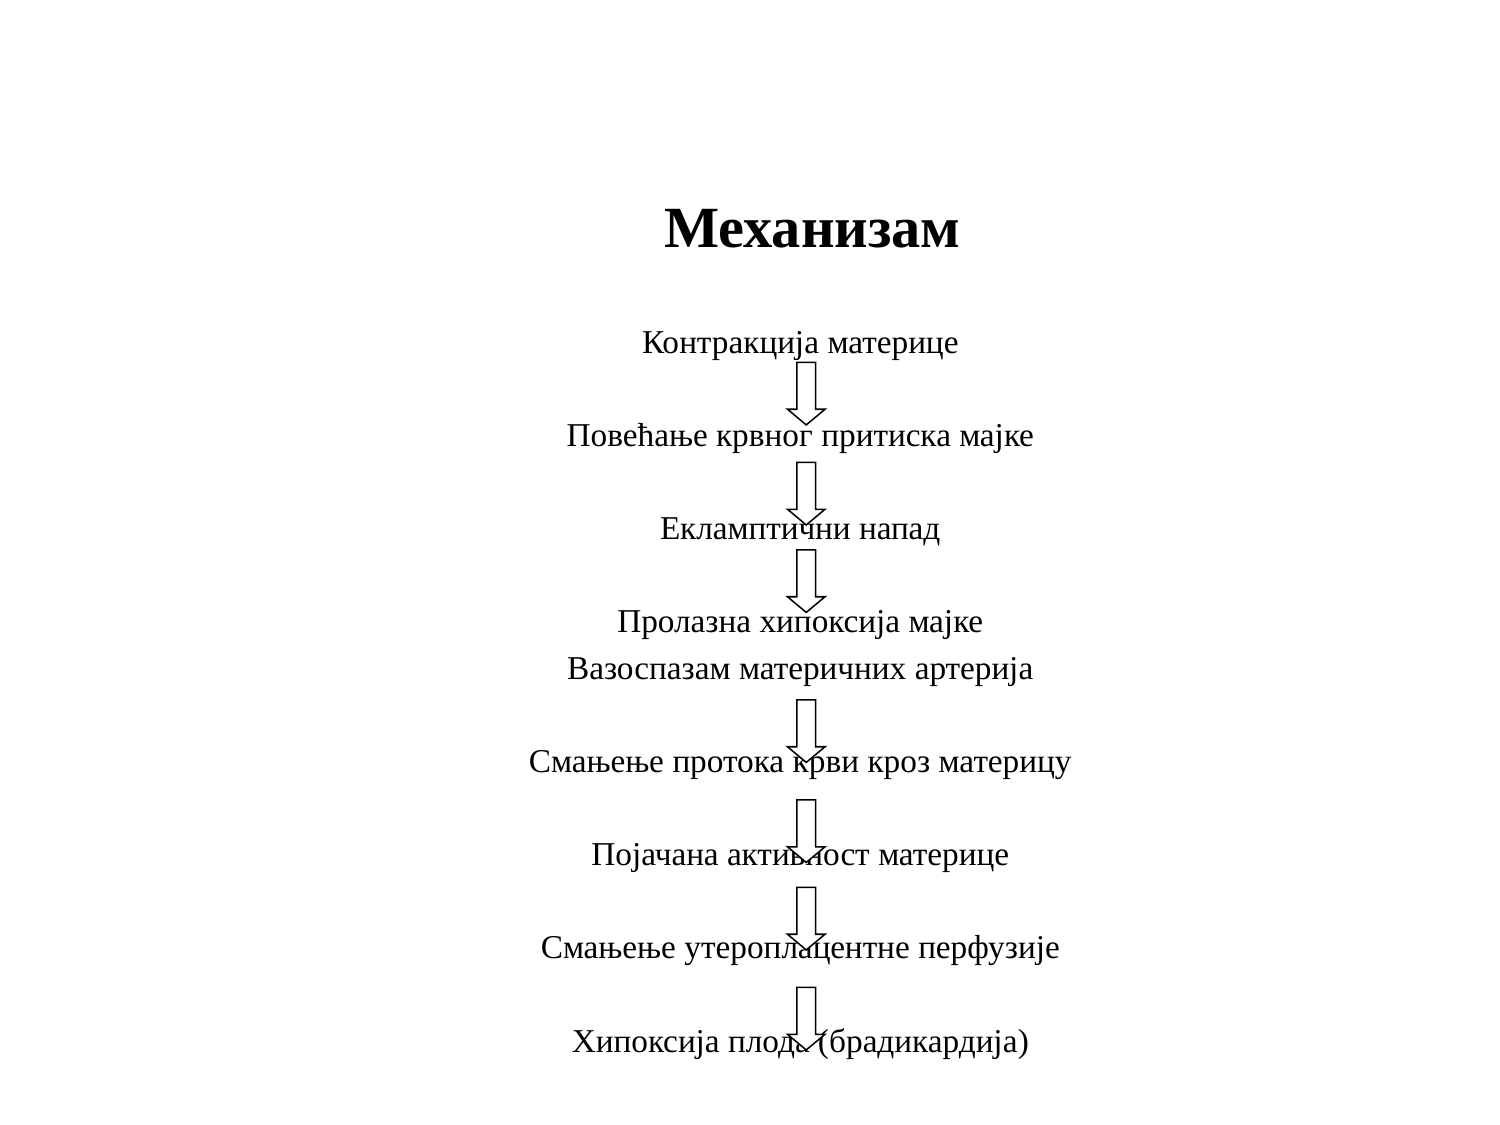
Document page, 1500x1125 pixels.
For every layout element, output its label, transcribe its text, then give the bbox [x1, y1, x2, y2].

text_box [787, 699, 826, 763]
text_box [787, 987, 826, 1050]
text_box [787, 799, 826, 863]
text_box [787, 462, 826, 525]
text_box [787, 549, 826, 613]
text_box Контракција материце Повећање крвног притиска мајке Екламптични напад Пролазна хипоксија мајке Вазоспазам материчних артерија Смањење протока крви кроз материцу Појачана активност материце Смањење утероплацентне перфузије Хипоксија плода (брадикардија) [137, 312, 1463, 1100]
text_box [787, 362, 826, 425]
text_box [787, 887, 826, 950]
title Механизам [142, 181, 1482, 267]
